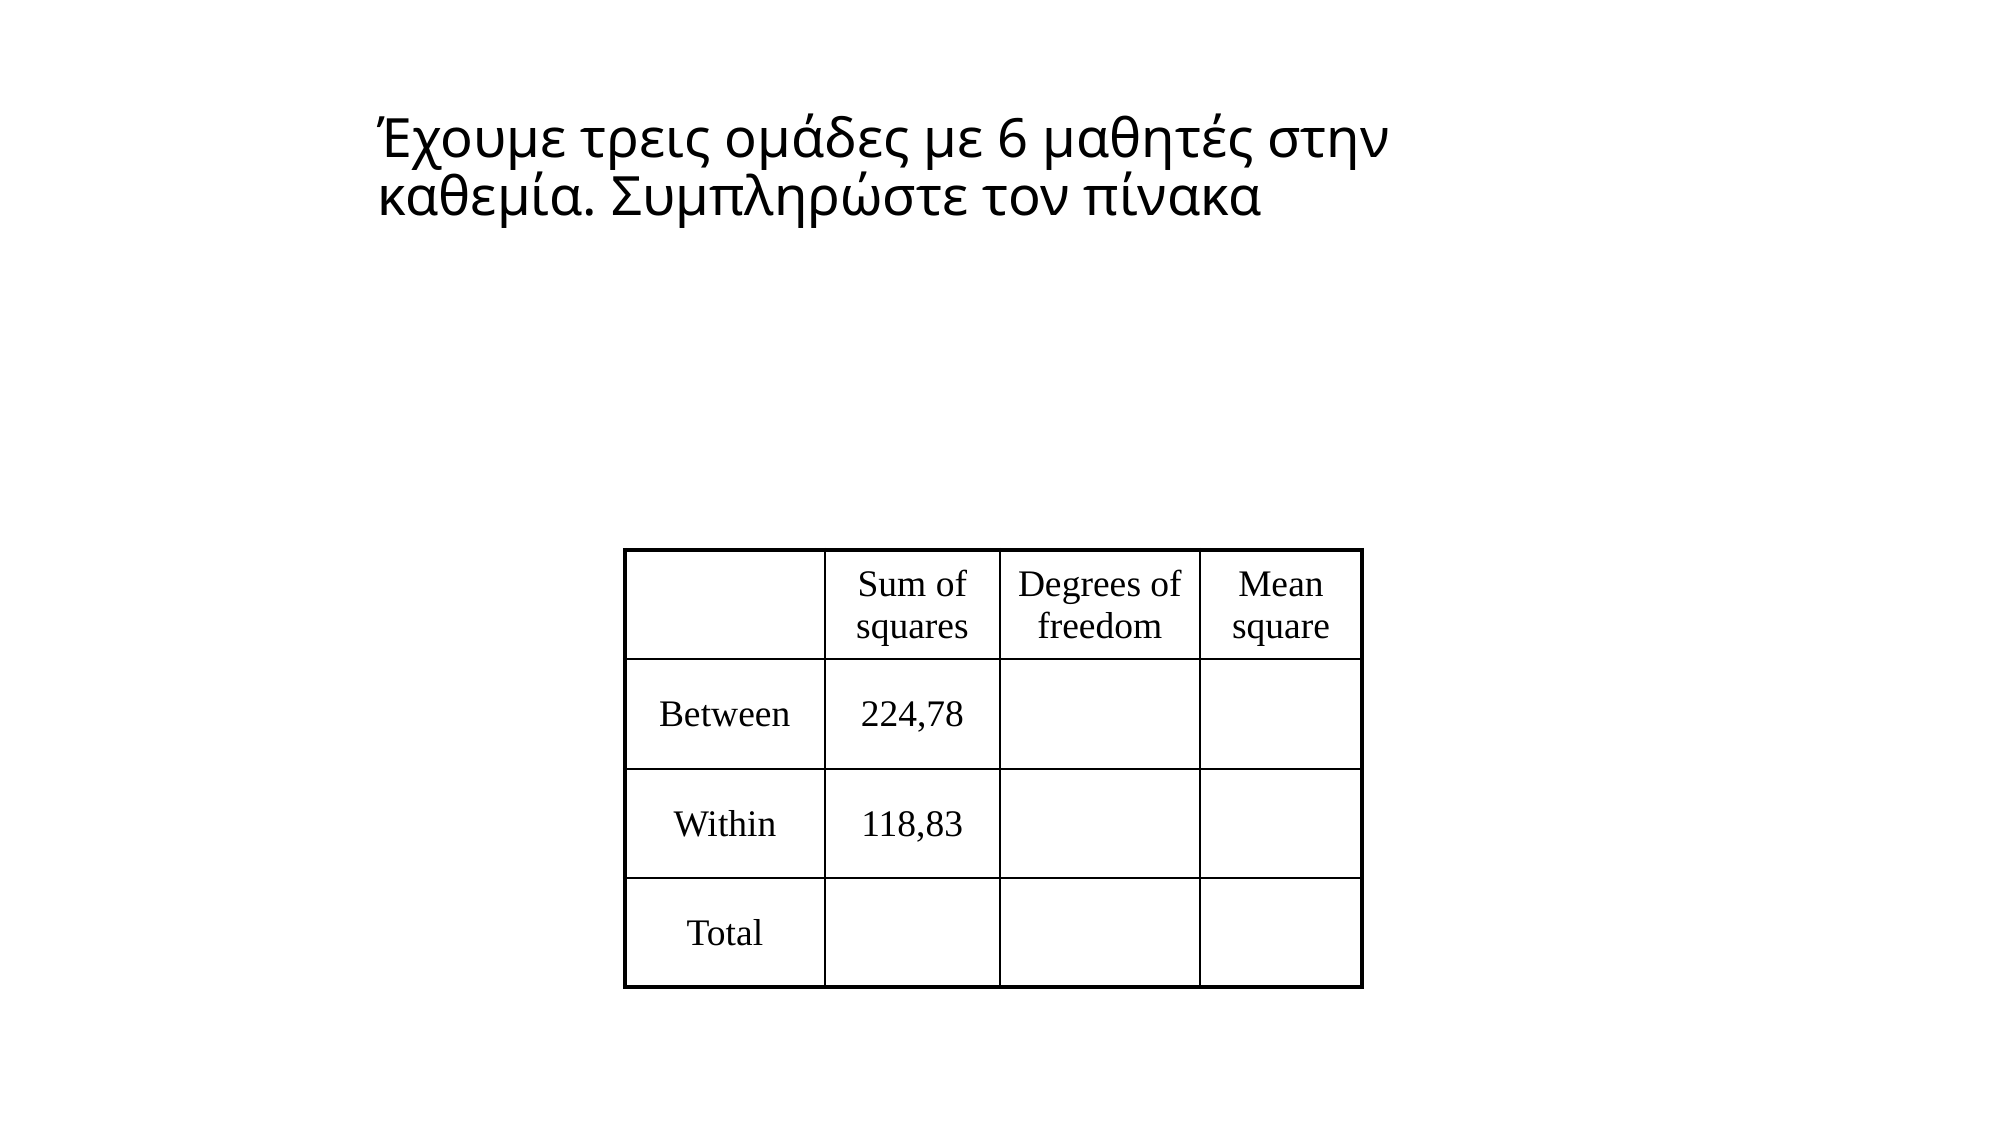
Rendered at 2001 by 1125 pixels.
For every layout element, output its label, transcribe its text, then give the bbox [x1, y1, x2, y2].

table_cell [826, 879, 999, 985]
table_cell Total [627, 879, 824, 985]
table_cell [1201, 770, 1360, 877]
table_cell [1001, 770, 1199, 877]
table_cell [1201, 660, 1360, 768]
table_cell [1001, 879, 1199, 985]
table_header Mean square [1201, 552, 1360, 658]
table_cell Between [627, 660, 824, 768]
table_header Sum of squares [826, 552, 999, 658]
title Έχουμε τρεις ομάδες με 6 μαθητές στην καθεμία. Συμπληρώστε τον πίνακα [362, 50, 1638, 288]
table_header Degrees of freedom [1001, 552, 1199, 658]
table_cell [1001, 660, 1199, 768]
table_cell 118,83 [826, 770, 999, 877]
table_cell Within [627, 770, 824, 877]
table_header [627, 552, 824, 658]
table_cell 224,78 [826, 660, 999, 768]
table_cell [1201, 879, 1360, 985]
